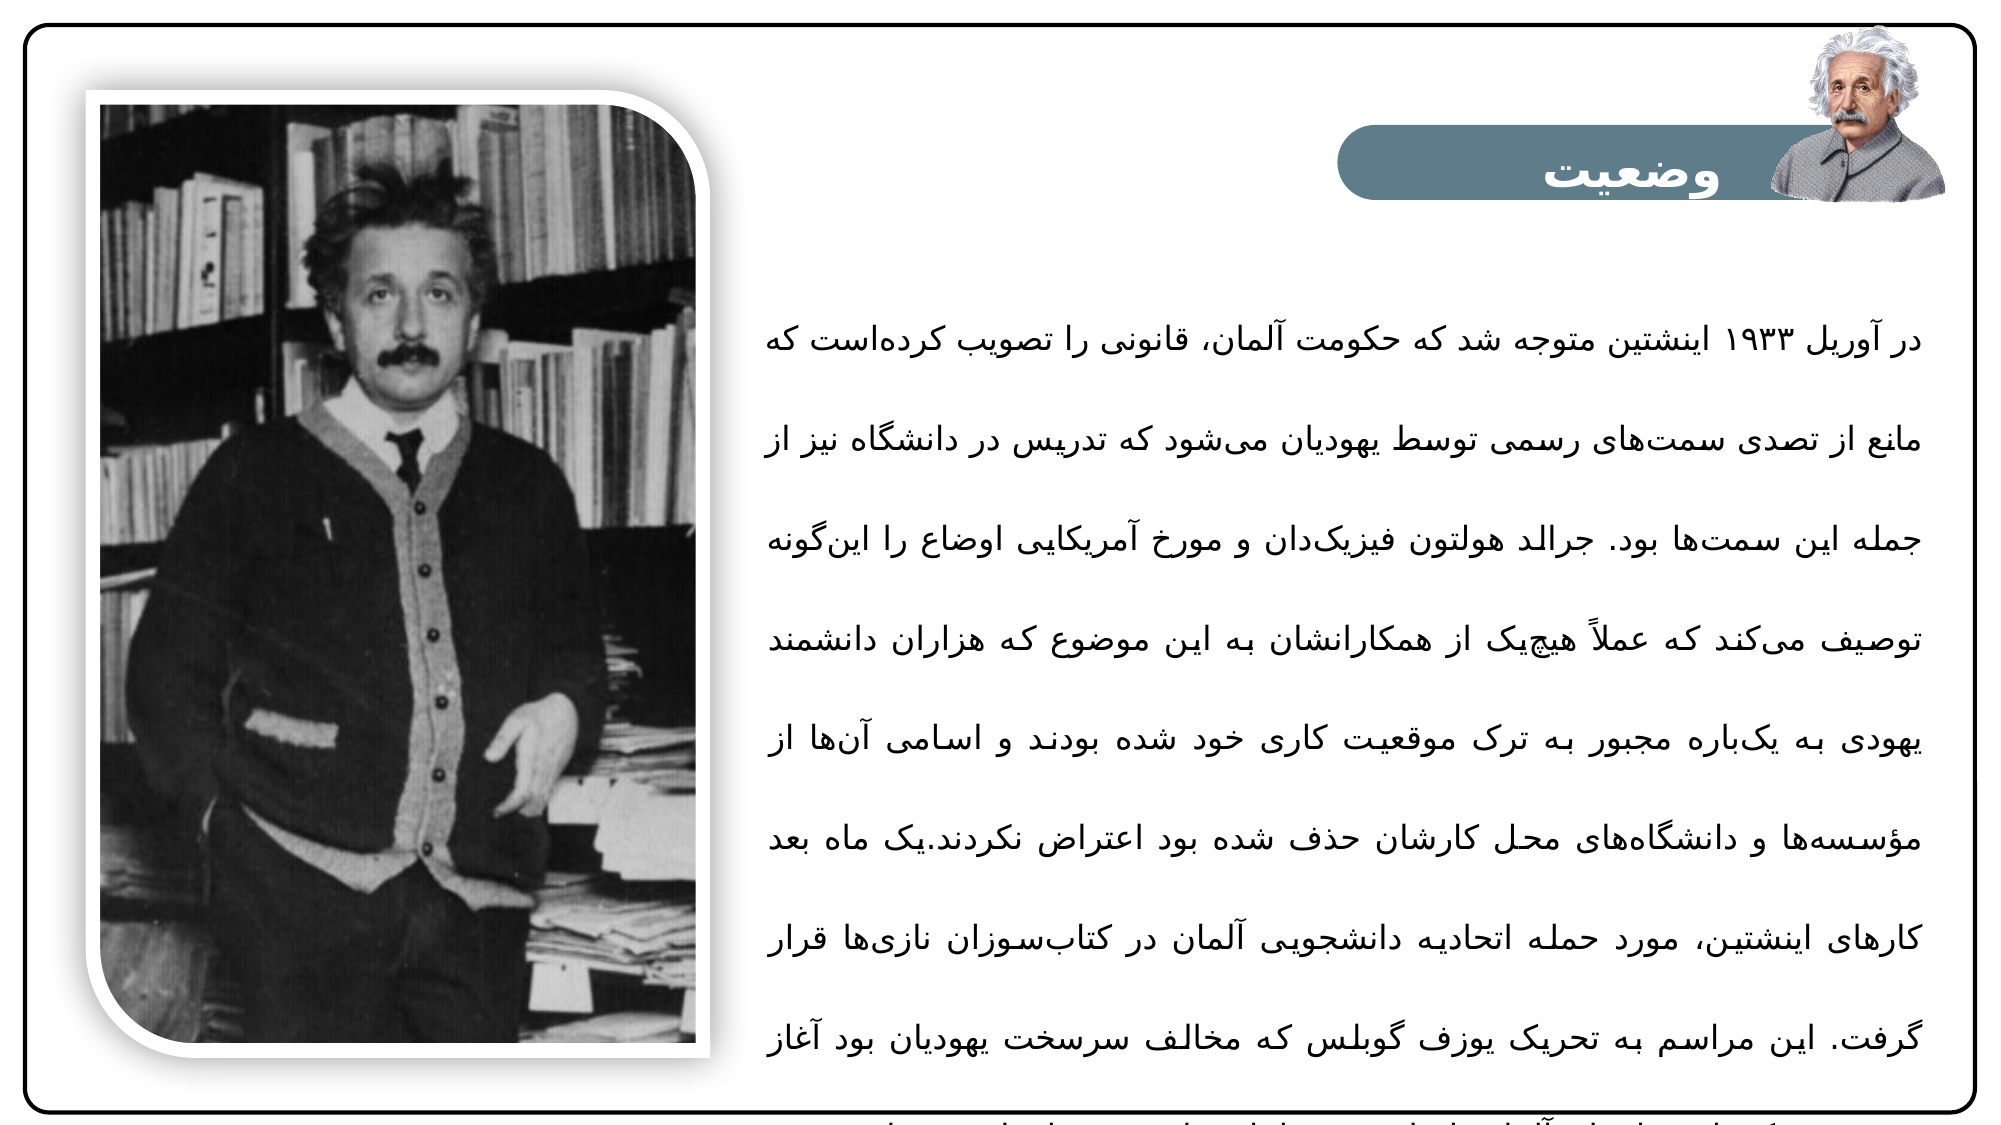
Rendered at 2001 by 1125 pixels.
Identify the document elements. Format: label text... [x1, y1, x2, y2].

picture [92, 97, 704, 1051]
list در آوریل ۱۹۳۳ اینشتین متوجه شد که حکومت آلمان، قانونی را تصویب کرده‌است که مانع از تصدی سمت‌های رسمی توسط یهودیان می‌شود که تدریس در دانشگاه نیز از جمله این سمت‌ها بود. جرالد هولتون فیزیک‌دان و مورخ آمریکایی اوضاع را این‌گونه توصیف می‌کند که عملاً هیچ‌یک از همکارانشان به این موضوع که هزاران دانشمند یهودی به یک‌باره مجبور به ترک موقعیت کاری خود شده بودند و اسامی آن‌ها از مؤسسه‌ها و دانشگاه‌های محل کارشان حذف شده بود اعتراض نکردند.یک ماه بعد کارهای اینشتین، مورد حمله اتحادیه دانشجویی آلمان در کتاب‌سوزان نازی‌ها قرار گرفت. این مراسم به تحریک یوزف گوبلس که مخالف سرسخت یهودیان بود آغاز شده بود. یکی از مجله‌های آلمان نام اینشتین را با عنوان «هنوز اعدام نشده‌است» [750, 249, 1938, 1063]
picture [1761, 14, 1954, 213]
text_box وضعیت پناهندگی [1312, 99, 1738, 295]
